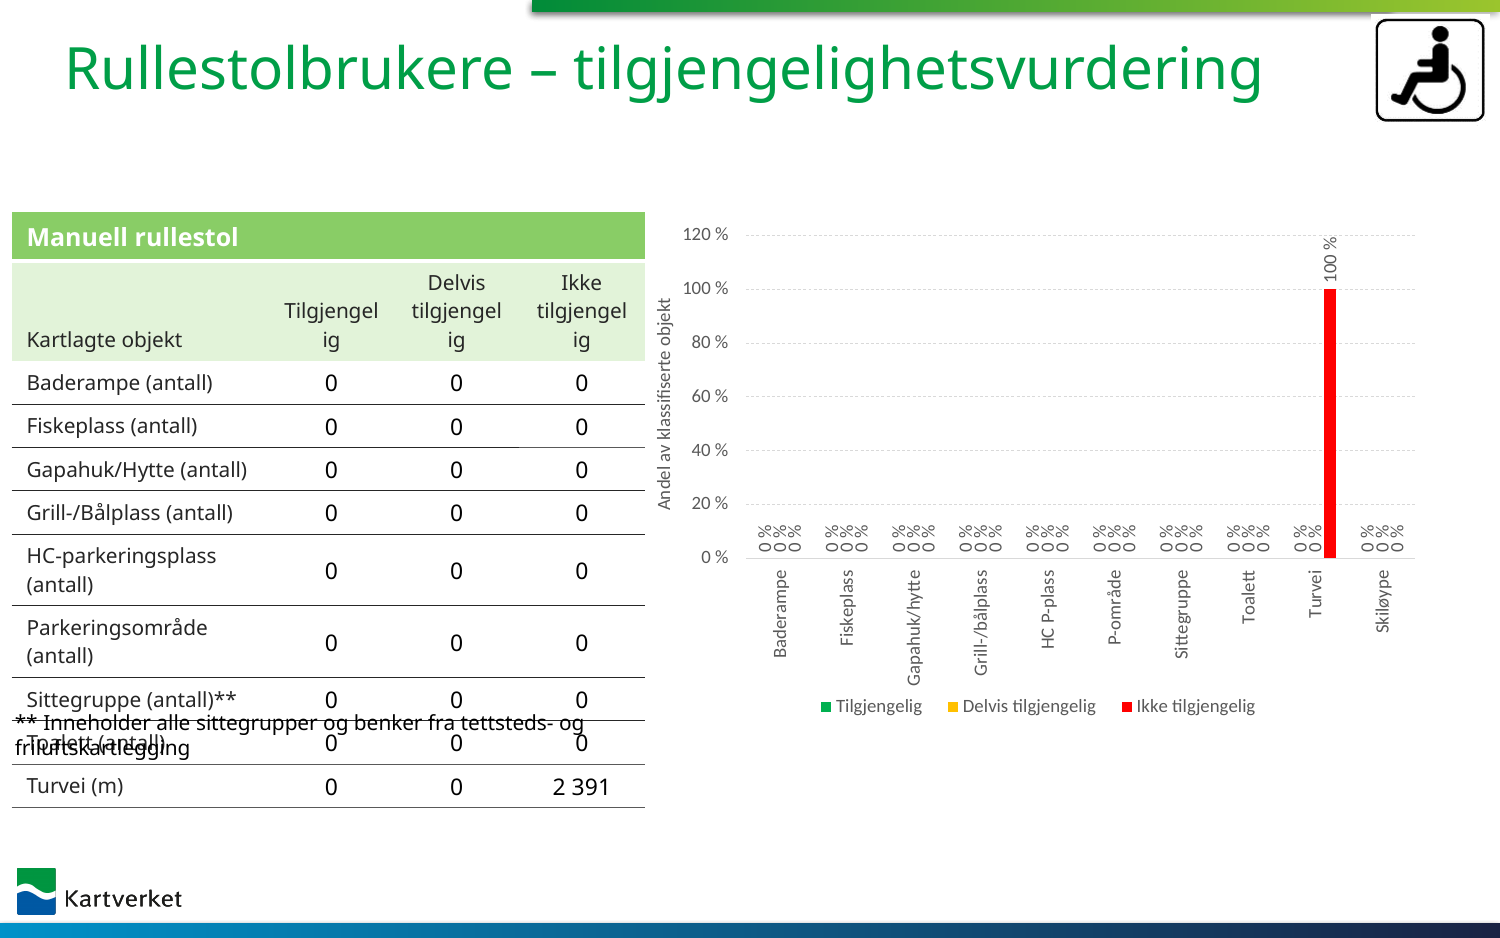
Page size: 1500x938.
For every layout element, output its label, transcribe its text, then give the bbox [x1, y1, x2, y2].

table_cell 0 [519, 535, 638, 605]
table_cell Tilgjengelig [269, 263, 394, 361]
text_box Rullestolbrukere – tilgjengelighetsvurdering [49, 12, 1372, 109]
table_cell Turvei (m) [12, 768, 269, 807]
table_cell HC-parkeringsplass (antall) [12, 535, 269, 605]
table_cell 0 [519, 606, 638, 677]
table_cell 0 [394, 606, 519, 677]
table_cell 0 [394, 535, 519, 605]
picture [643, 218, 1427, 728]
table_cell Ikke tilgjengelig [519, 263, 638, 361]
table_cell 0 [269, 768, 394, 807]
table_cell Sittegruppe (antall)** [12, 678, 269, 702]
table_cell 0 [519, 405, 638, 447]
table_cell Delvis tilgjengelig [394, 263, 519, 361]
table_cell Parkeringsområde (antall) [12, 606, 269, 677]
table_cell 0 [269, 491, 394, 534]
table_cell 0 [269, 606, 394, 677]
table_cell 0 [394, 405, 519, 447]
table_header Manuell rullestol [12, 212, 645, 259]
table_cell 0 [394, 448, 519, 490]
table_cell 0 [519, 361, 638, 404]
picture [1371, 13, 1491, 127]
table_cell 0 [269, 535, 394, 605]
text_box ** Inneholder alle sittegrupper og benker fra tettsteds- og friluftskartlegging [0, 702, 745, 768]
table_cell Fiskeplass (antall) [12, 405, 269, 447]
table_cell 0 [394, 768, 519, 807]
table_cell 0 [519, 678, 638, 702]
table_cell 0 [269, 361, 394, 404]
table_cell 0 [394, 491, 519, 534]
table_cell 0 [519, 491, 638, 534]
table_cell 0 [394, 361, 519, 404]
table_cell 0 [269, 405, 394, 447]
table_cell Grill-/Bålplass (antall) [12, 491, 269, 534]
table_cell 0 [269, 678, 394, 702]
table_cell 0 [269, 448, 394, 490]
table_cell Baderampe (antall) [12, 361, 269, 404]
table_cell Kartlagte objekt [12, 263, 269, 361]
table_cell 2 391 [519, 768, 645, 807]
table_cell 0 [394, 678, 519, 702]
table_cell 0 [519, 448, 638, 490]
table_cell Gapahuk/Hytte (antall) [12, 448, 269, 490]
